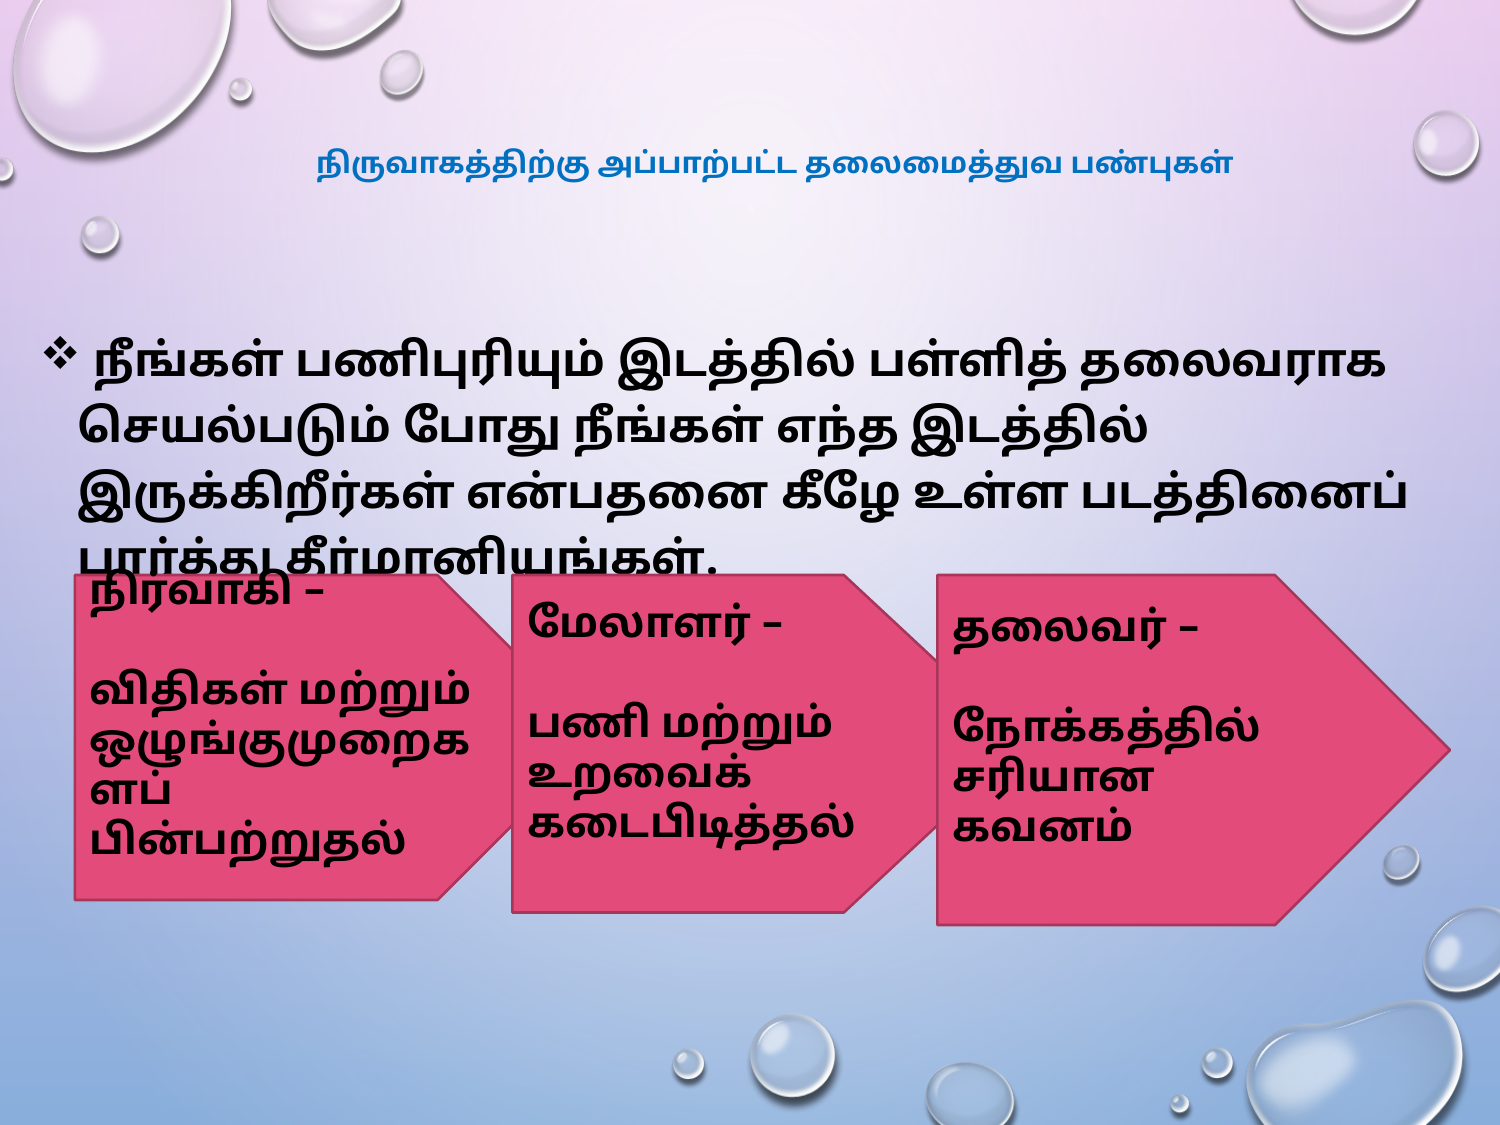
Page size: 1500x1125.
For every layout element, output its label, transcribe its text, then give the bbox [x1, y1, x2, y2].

text_box மேலாளர் – பணி மற்றும் உறவைக் கடைபிடித்தல் [511, 573, 936, 914]
text_box நிர்வாகி – விதிகள் மற்றும் ஒழுங்குமுறைகளப் பின்பற்றுதல் [73, 573, 511, 902]
text_box தலைவர் – நோக்கத்தில் சரியான கவனம் [936, 573, 1451, 927]
picture [0, 0, 1500, 1125]
title நிருவாகத்திற்கு அப்பாற்பட்ட தலைமைத்துவ பண்புகள் [125, 45, 1425, 288]
list நீங்கள் பணிபுரியும் இடத்தில் பள்ளித் தலைவராக செயல்படும் போது நீங்கள் எந்த இடத்தில் இருக்கிறீர்கள் என்பதனை கீழே உள்ள படத்தினைப் பார்த்து தீர்மானியுங்கள். [24, 312, 1475, 1005]
